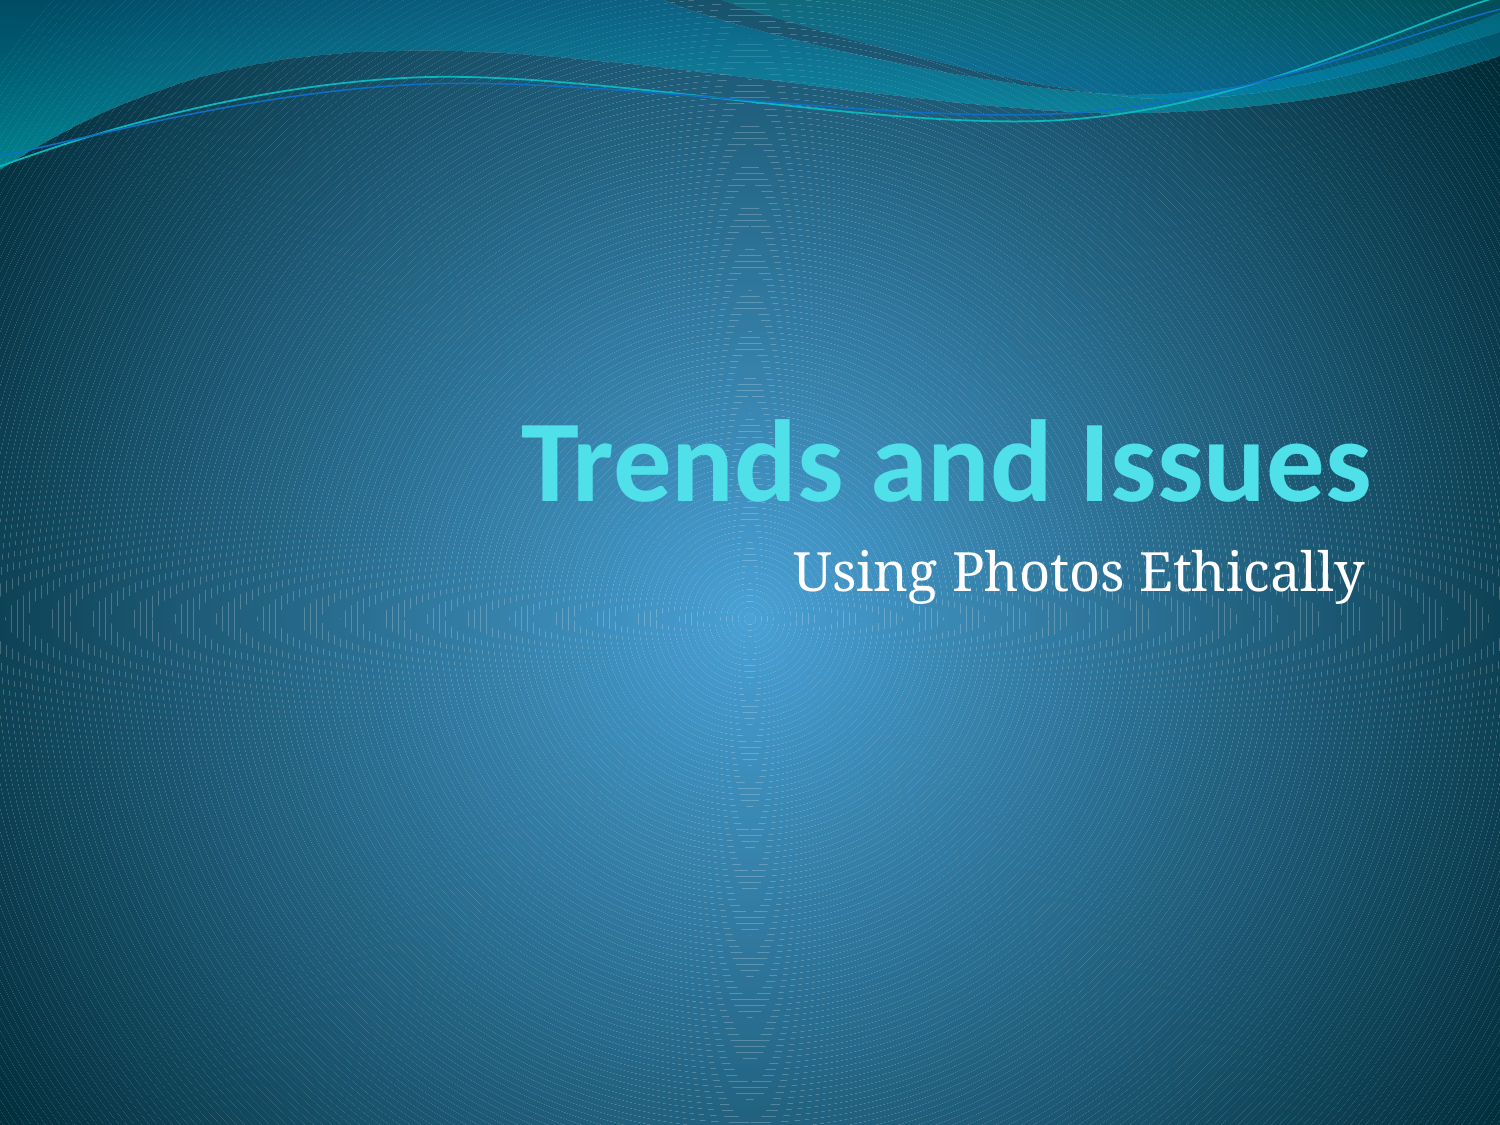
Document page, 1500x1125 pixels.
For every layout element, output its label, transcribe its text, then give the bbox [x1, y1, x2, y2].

subtitle Using Photos Ethically [87, 529, 1376, 818]
title Trends and Issues [87, 224, 1376, 525]
